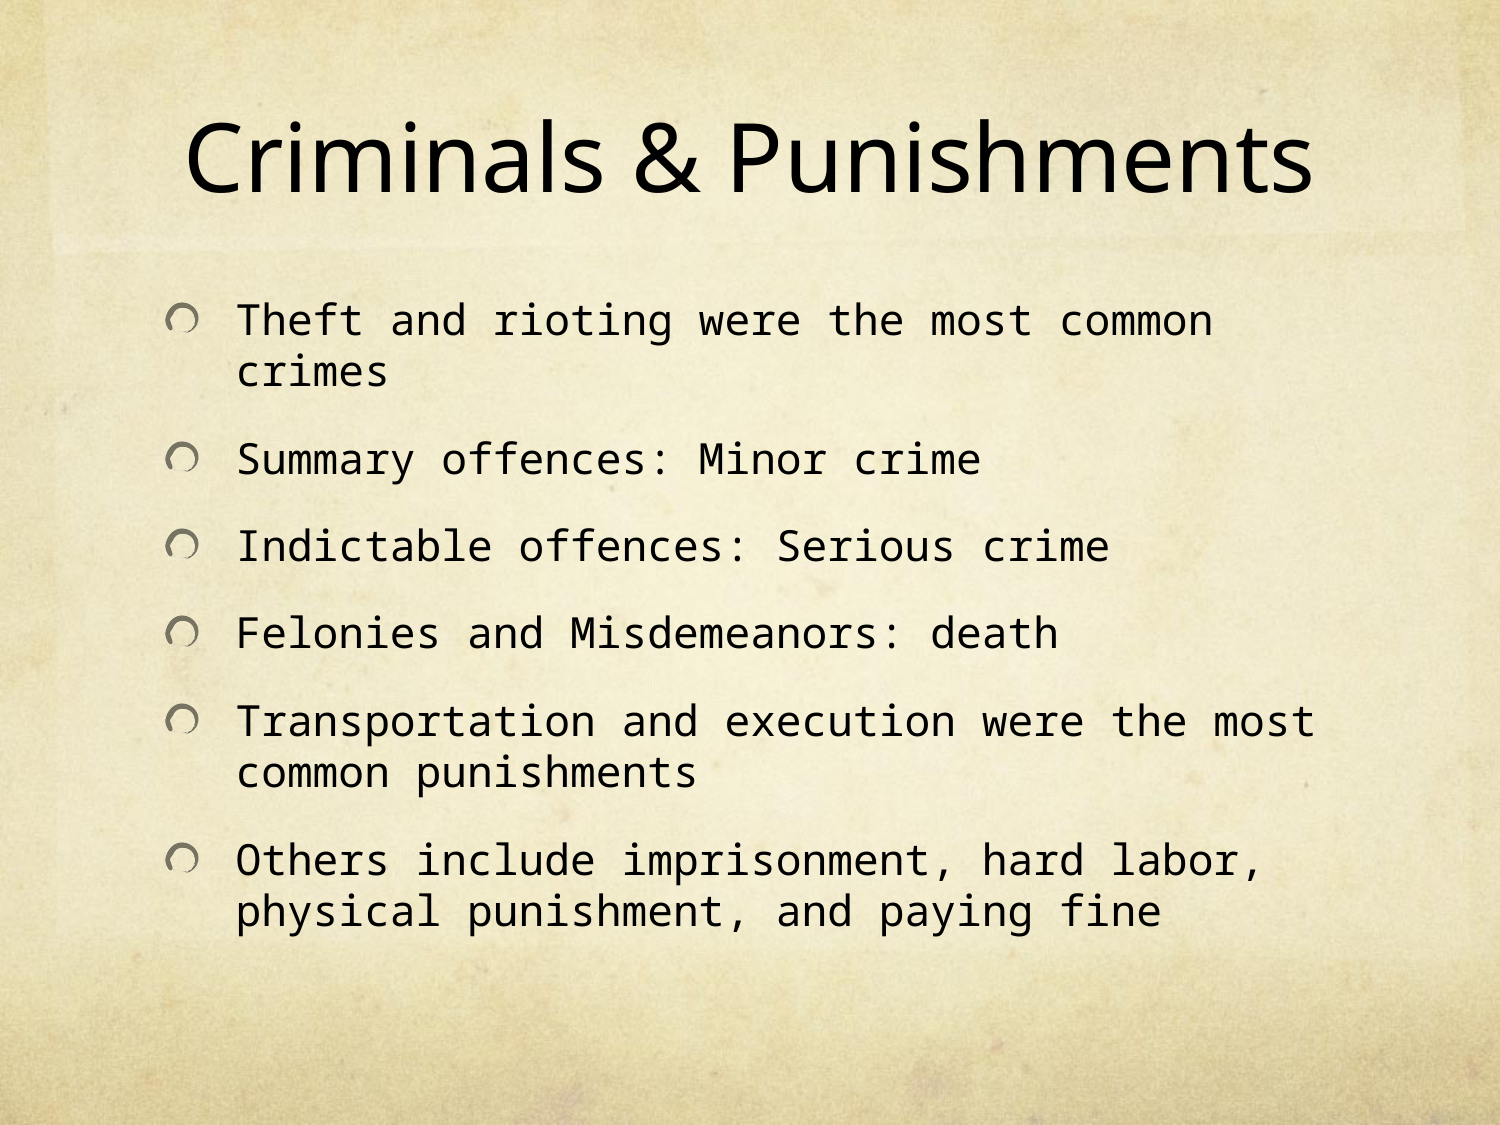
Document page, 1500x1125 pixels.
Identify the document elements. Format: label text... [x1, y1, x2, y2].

title Criminals & Punishments [150, 82, 1350, 225]
picture [0, 0, 1500, 1125]
list Theft and rioting were the most common crimes Summary offences: Minor crime Indictable offences: Serious crime Felonies and Misdemeanors: death Transportation and execution were the most common punishments Others include imprisonment, hard labor, physical punishment, and paying fine [150, 284, 1350, 950]
